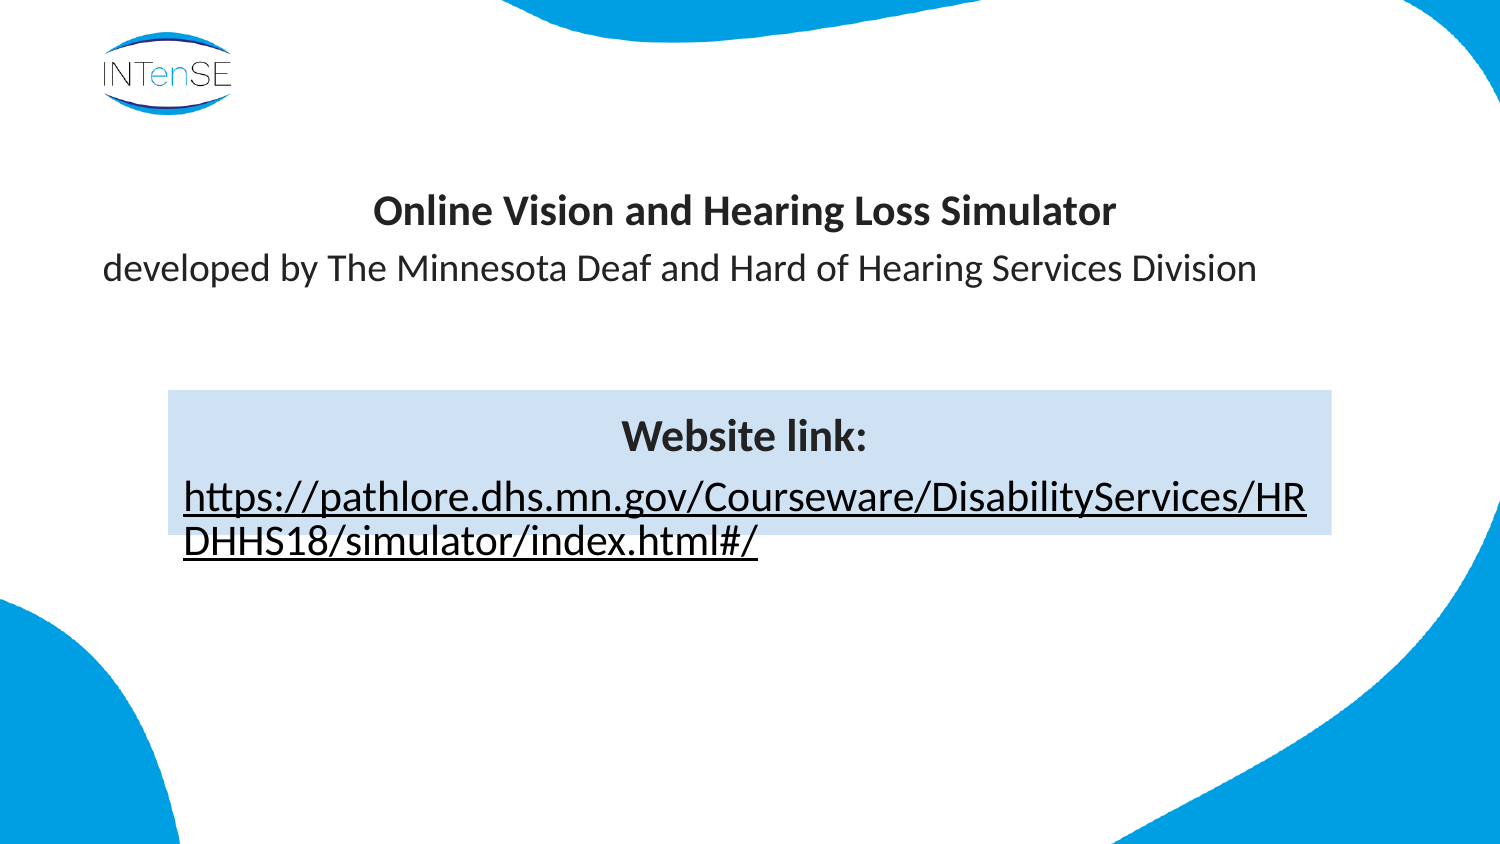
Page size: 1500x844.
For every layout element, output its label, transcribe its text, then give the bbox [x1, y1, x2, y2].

picture [0, 0, 1500, 649]
text_box Website link: https://pathlore.dhs.mn.gov/Courseware/DisabilityServices/HRDHHS18/simulator/index.html#/ [168, 390, 1332, 536]
list Online Vision and Hearing Loss Simulator developed by The Minnesota Deaf and Hard of Hearing Services Division [87, 174, 1413, 732]
picture [146, 732, 1308, 844]
